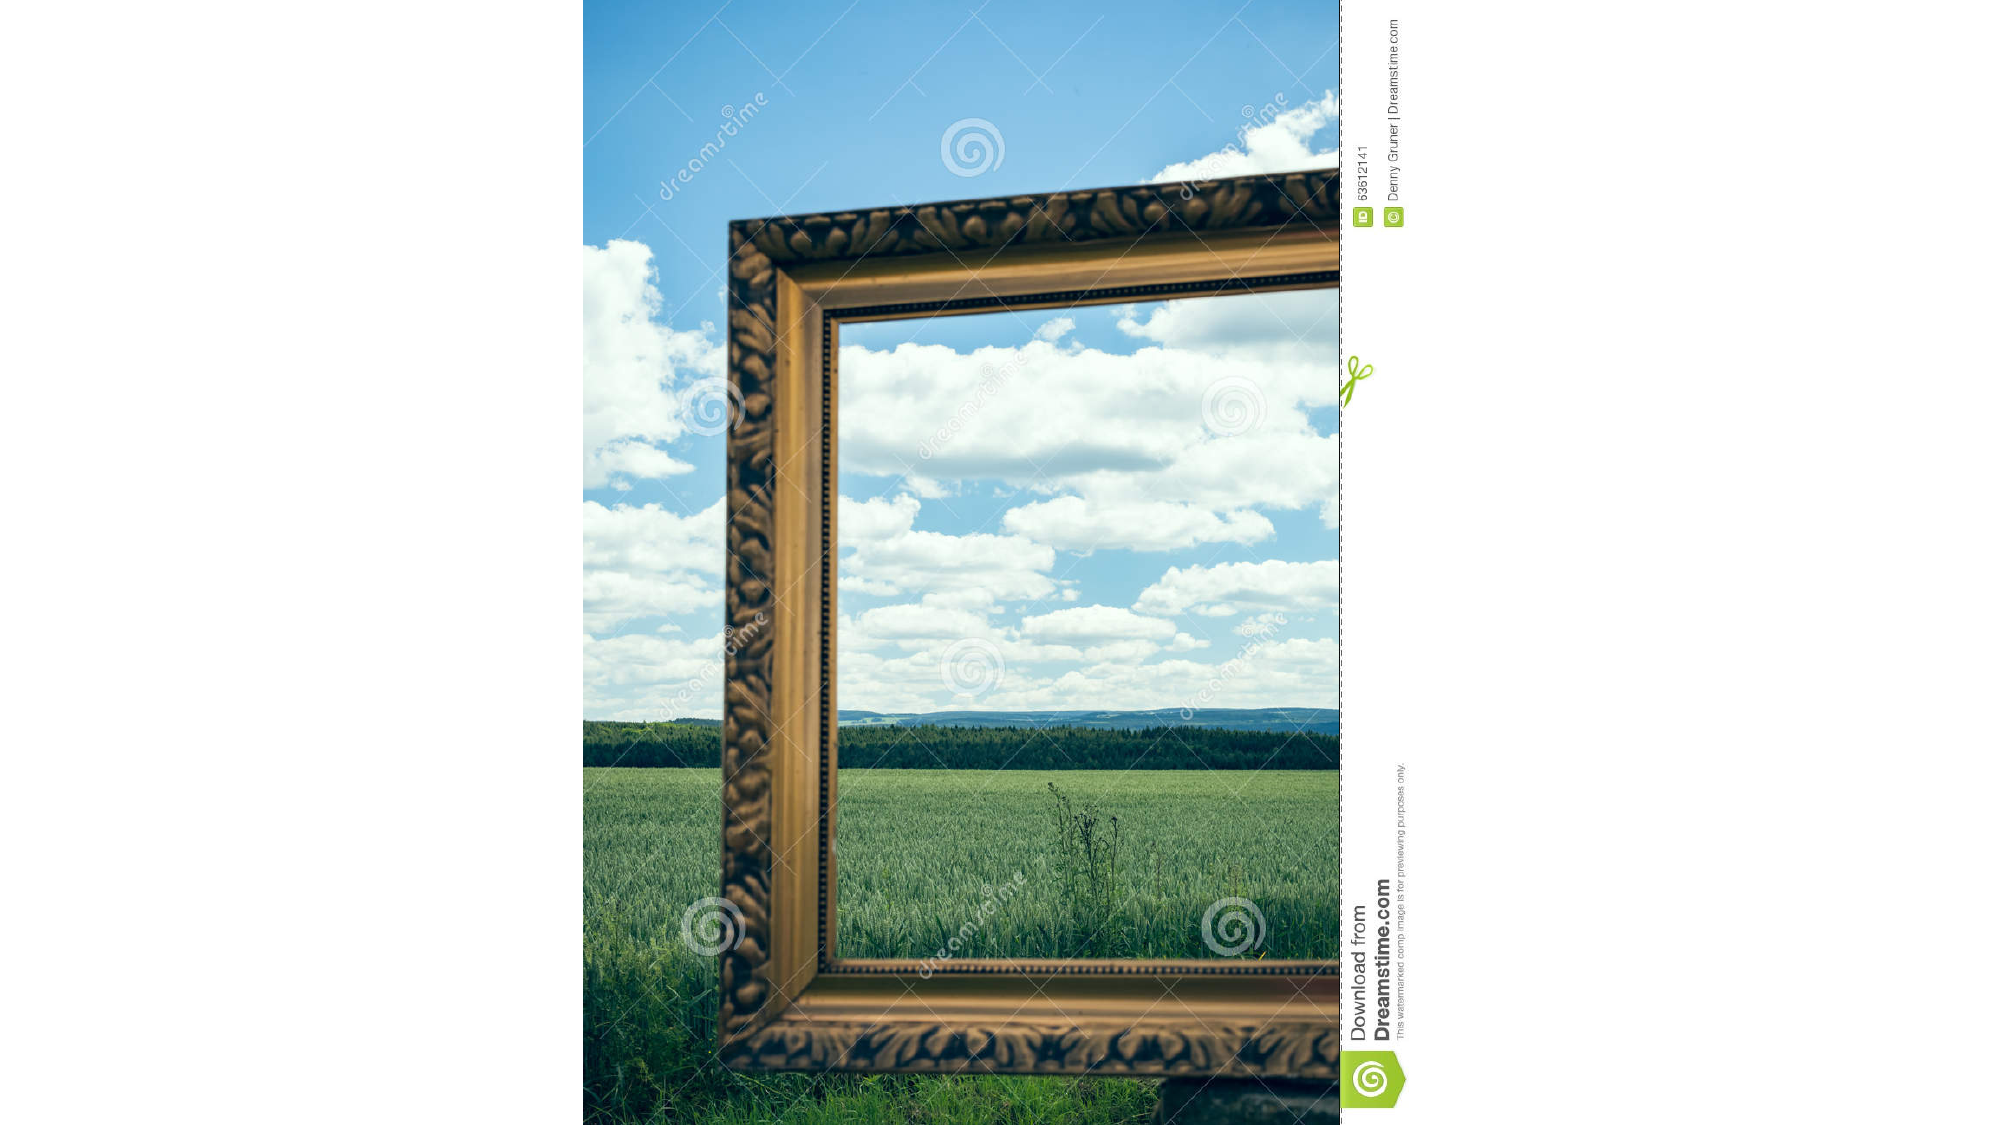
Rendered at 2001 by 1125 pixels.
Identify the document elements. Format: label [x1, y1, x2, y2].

picture [583, 0, 1417, 1125]
